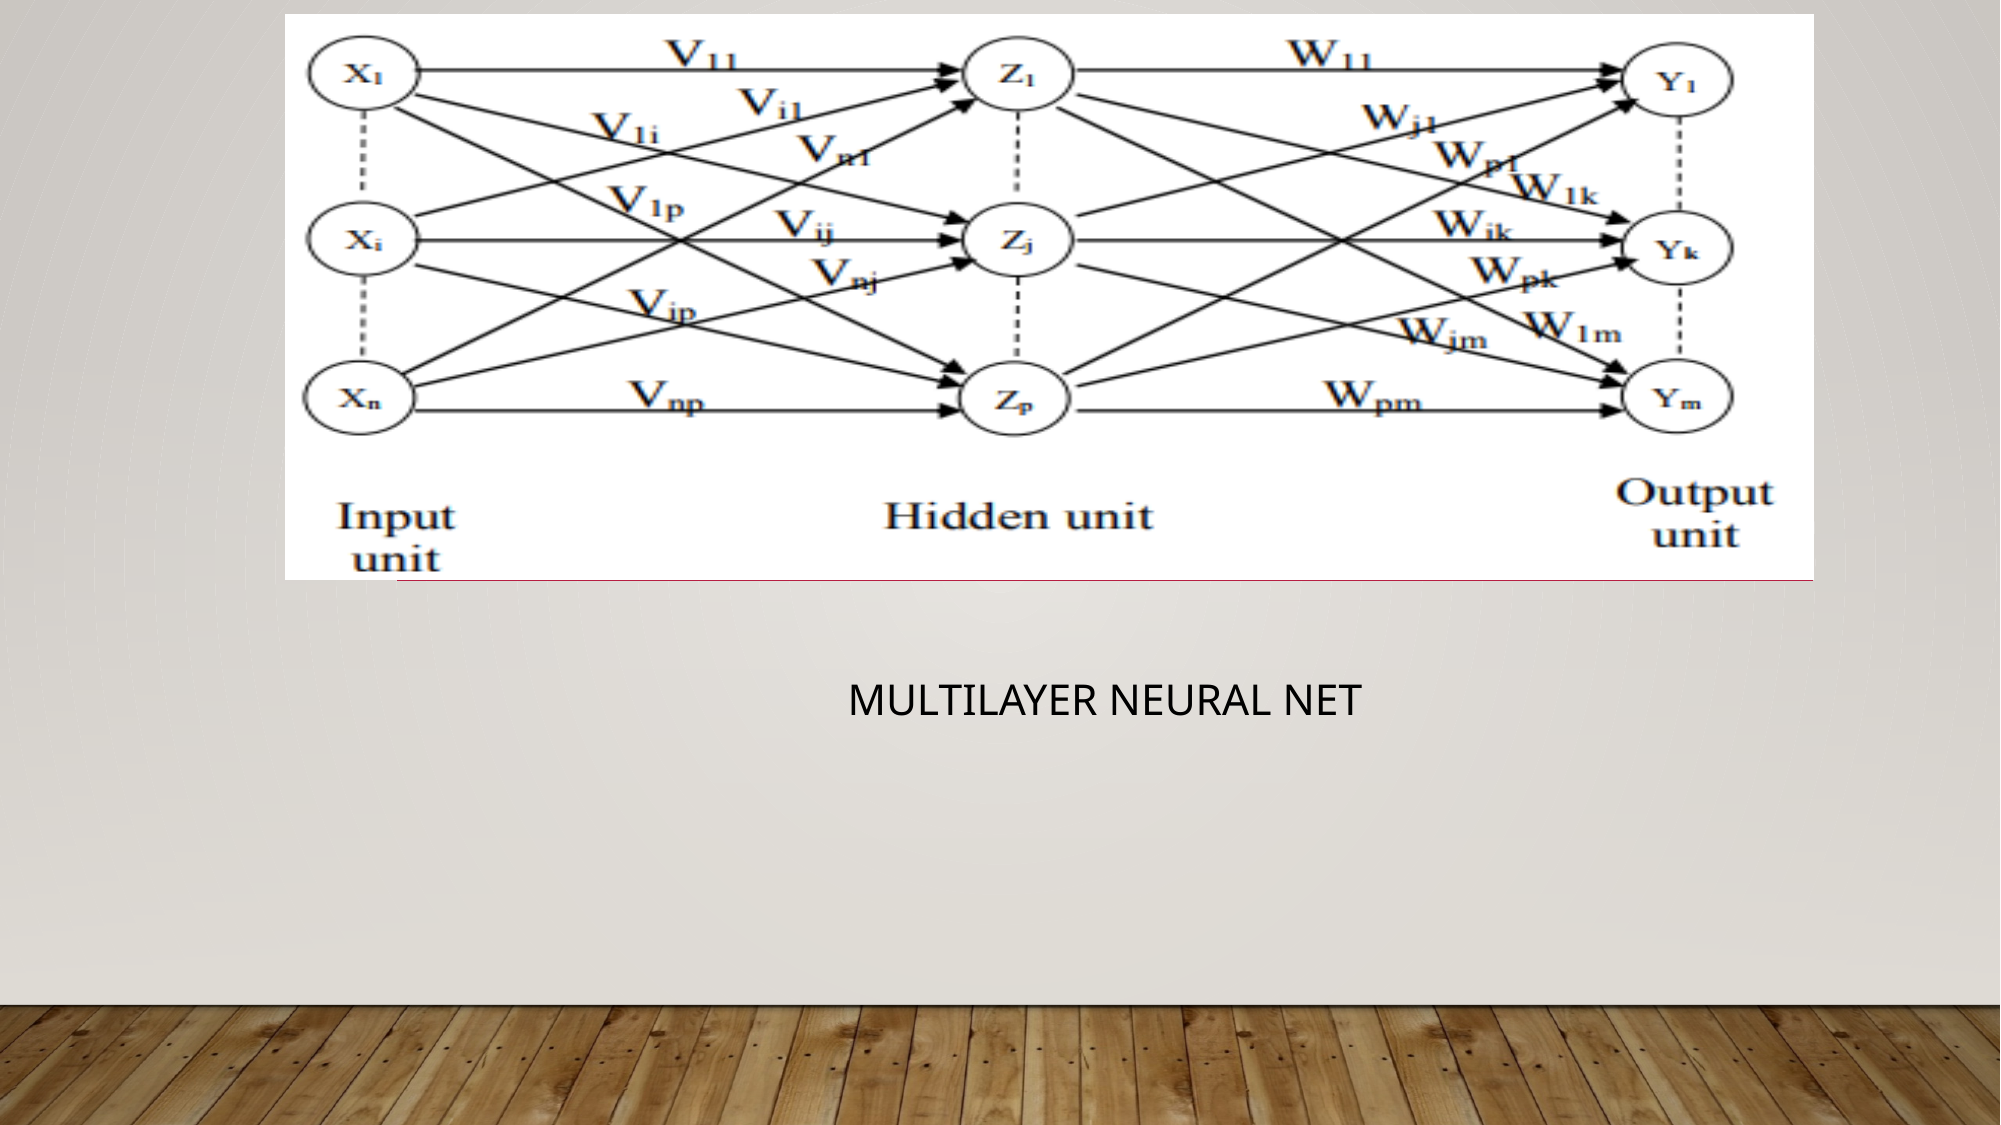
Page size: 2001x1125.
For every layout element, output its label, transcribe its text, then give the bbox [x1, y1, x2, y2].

picture [285, 13, 1814, 580]
picture [0, 1005, 2000, 1125]
subtitle Multilayer Neural Net [396, 580, 1814, 740]
